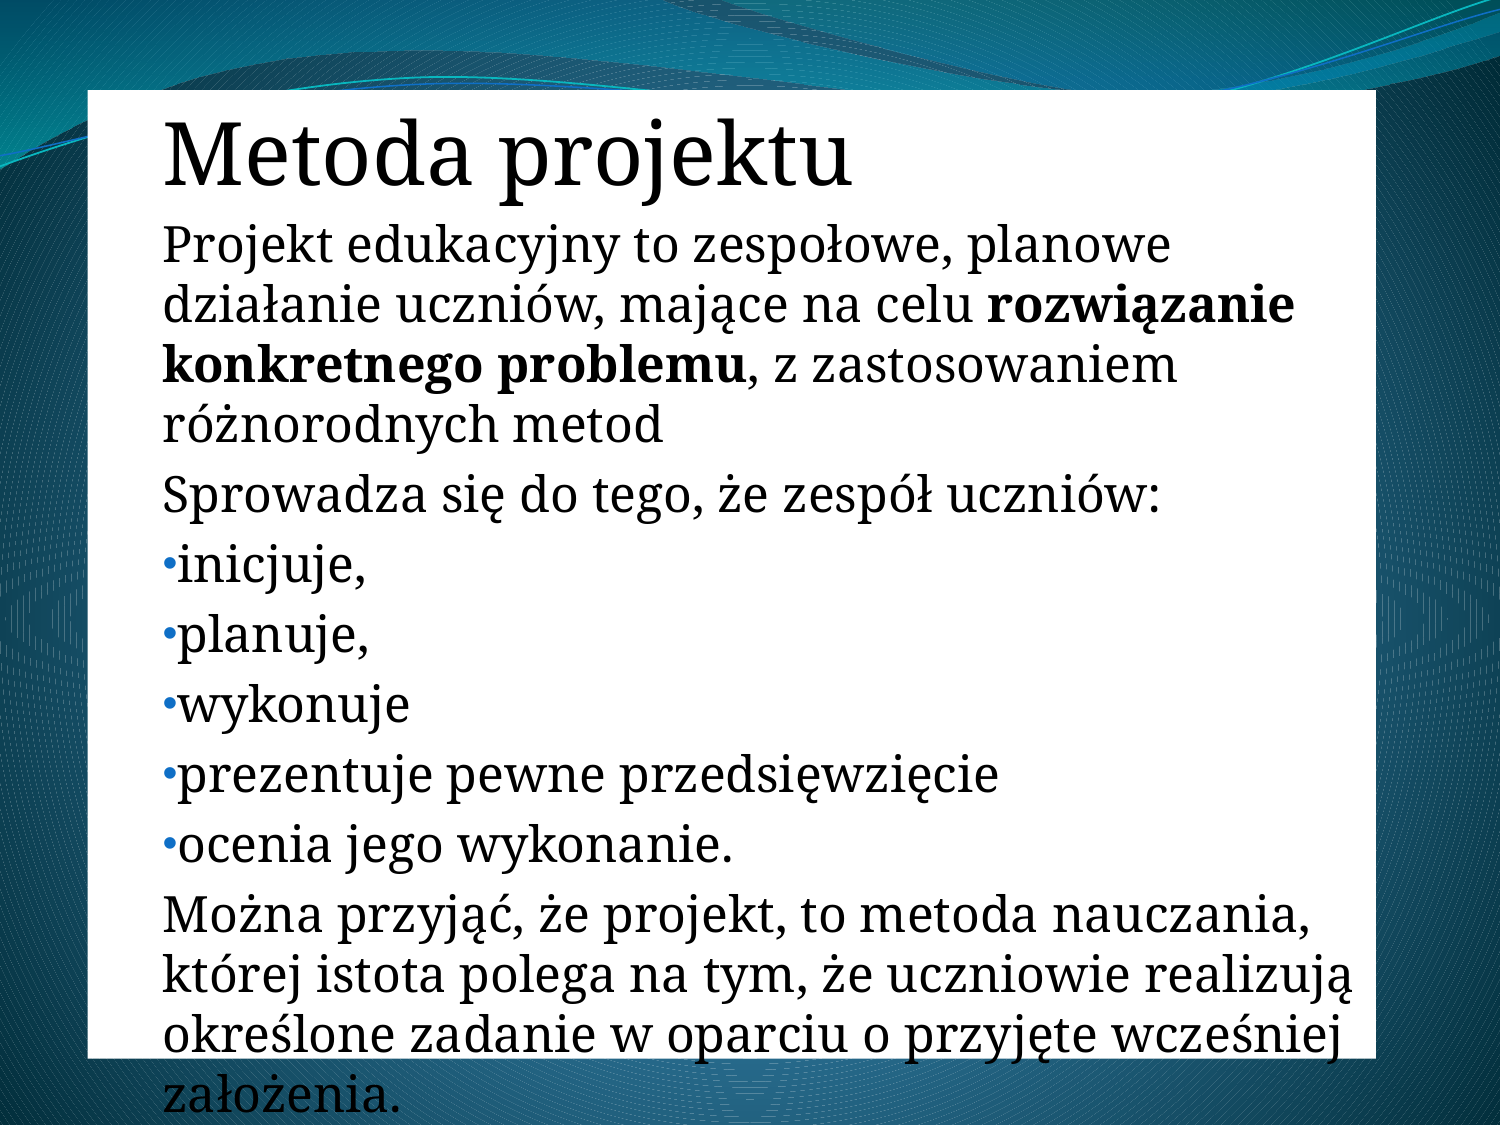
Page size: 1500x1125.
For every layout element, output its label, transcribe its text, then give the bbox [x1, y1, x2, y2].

subtitle Metoda projektu Projekt edukacyjny to zespołowe, planowe działanie uczniów, mające na celu rozwiązanie konkretnego problemu, z zastosowaniem różnorodnych metod Sprowadza się do tego, że zespół uczniów: inicjuje, planuje, wykonuje prezentuje pewne przedsięwzięcie ocenia jego wykonanie. Można przyjąć, że projekt, to metoda nauczania, której istota polega na tym, że uczniowie realizują określone zadanie w oparciu o przyjęte wcześniej założenia. [87, 89, 1377, 1059]
